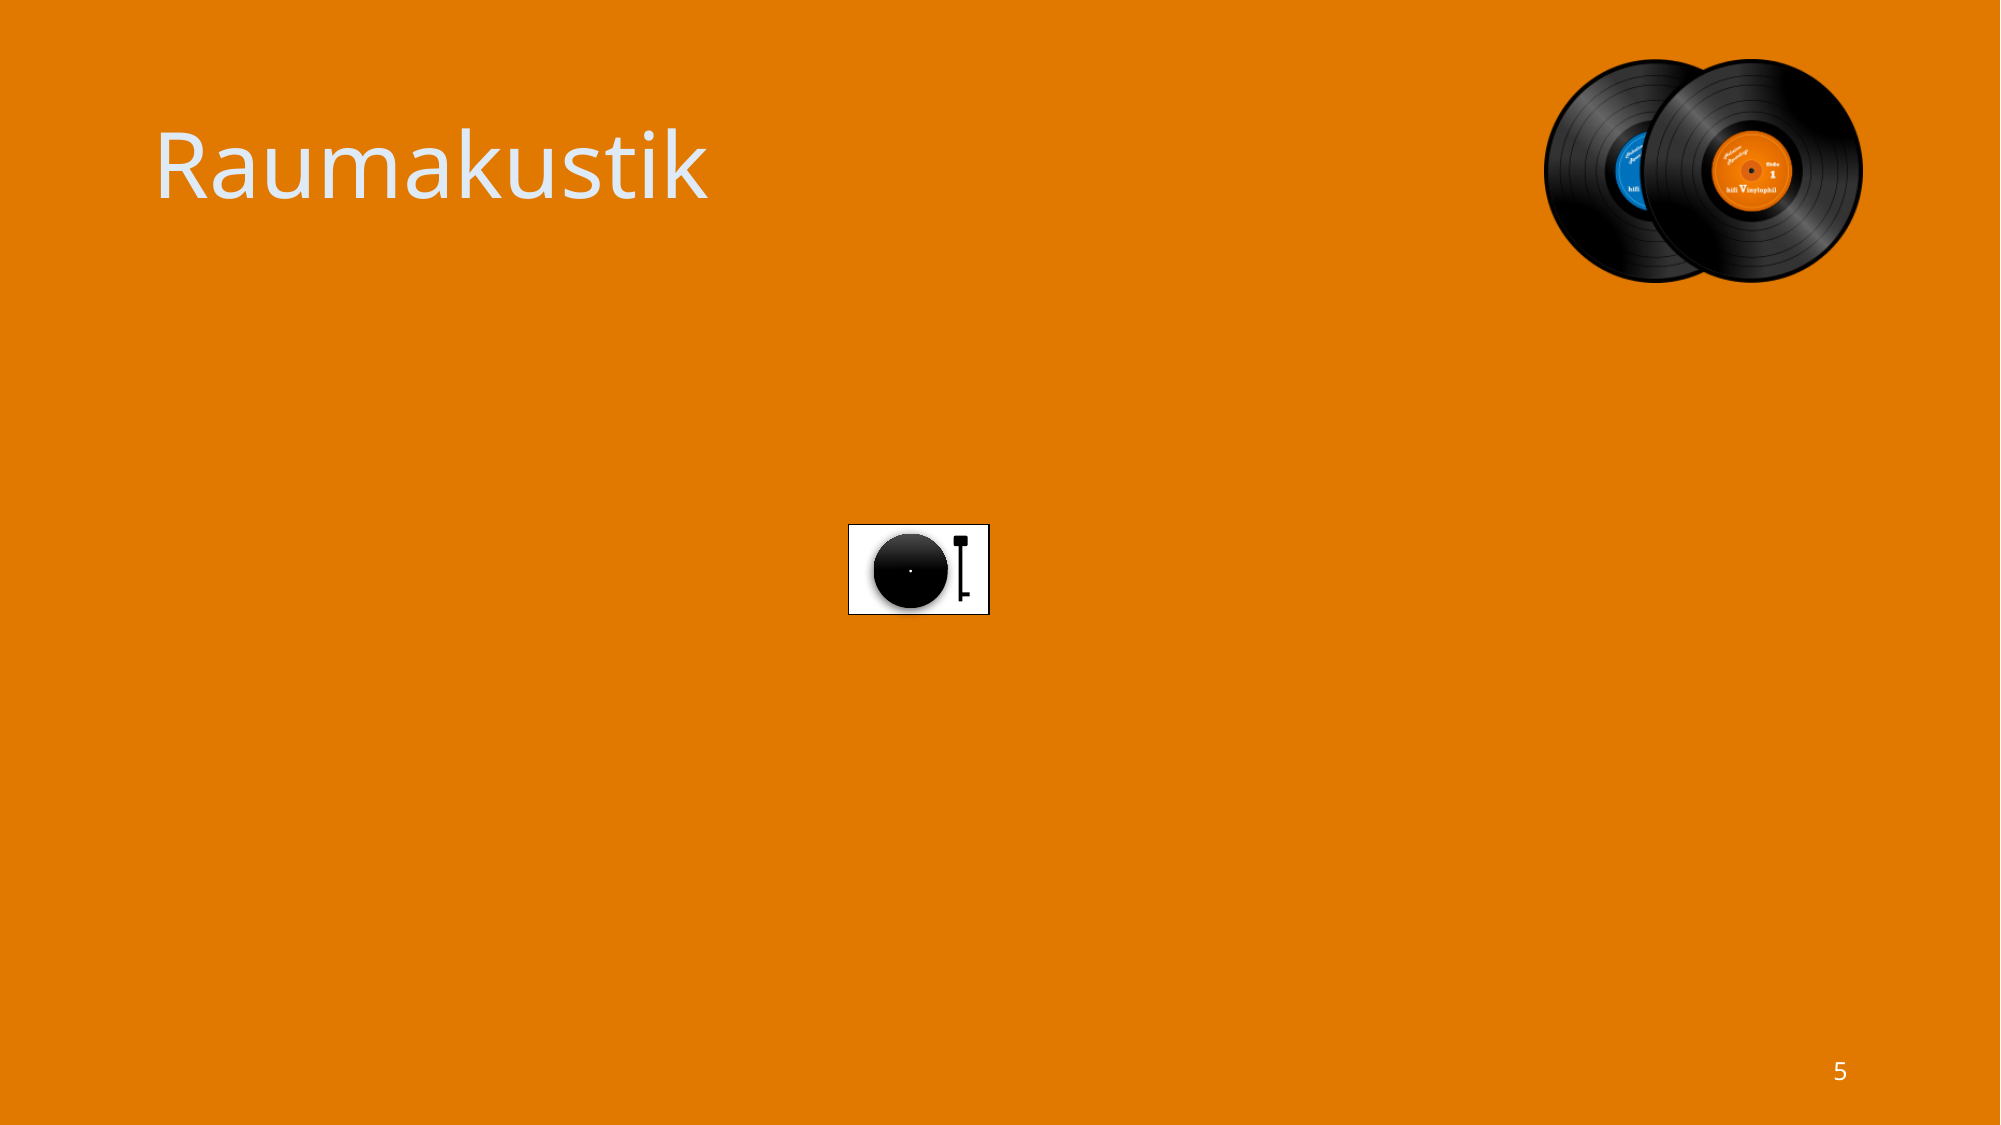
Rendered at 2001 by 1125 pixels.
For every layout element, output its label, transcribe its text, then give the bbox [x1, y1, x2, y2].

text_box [848, 524, 990, 615]
slide_number 5 [1412, 1042, 1863, 1103]
picture [1544, 59, 1863, 283]
title Raumakustik [137, 59, 1496, 278]
